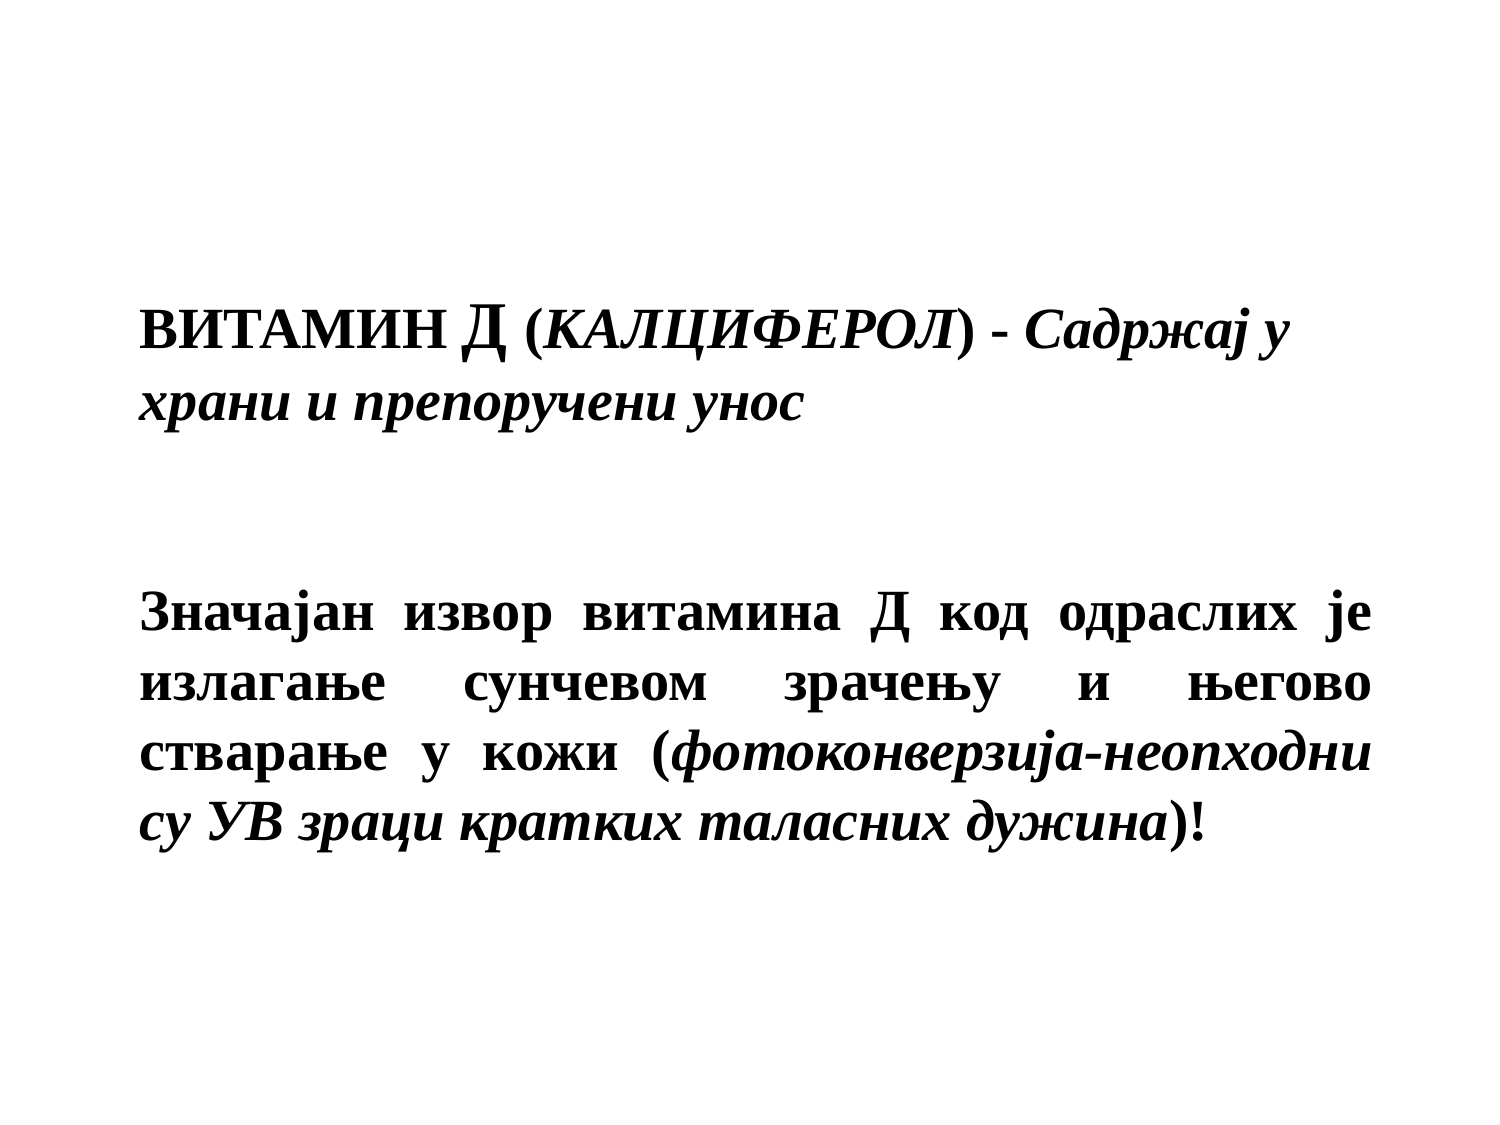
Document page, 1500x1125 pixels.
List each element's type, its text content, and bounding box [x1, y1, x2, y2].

text_box ВИТАМИН Д (КАЛЦИФЕРОЛ) - Садржај у храни и препоручени унос Значајан извор витамина Д код одраслих је излагање сунчевом зрачењу и његово стварање у кожи (фотоконверзија-неопходни су УВ зраци кратких таласних дужина)! [124, 274, 1388, 930]
